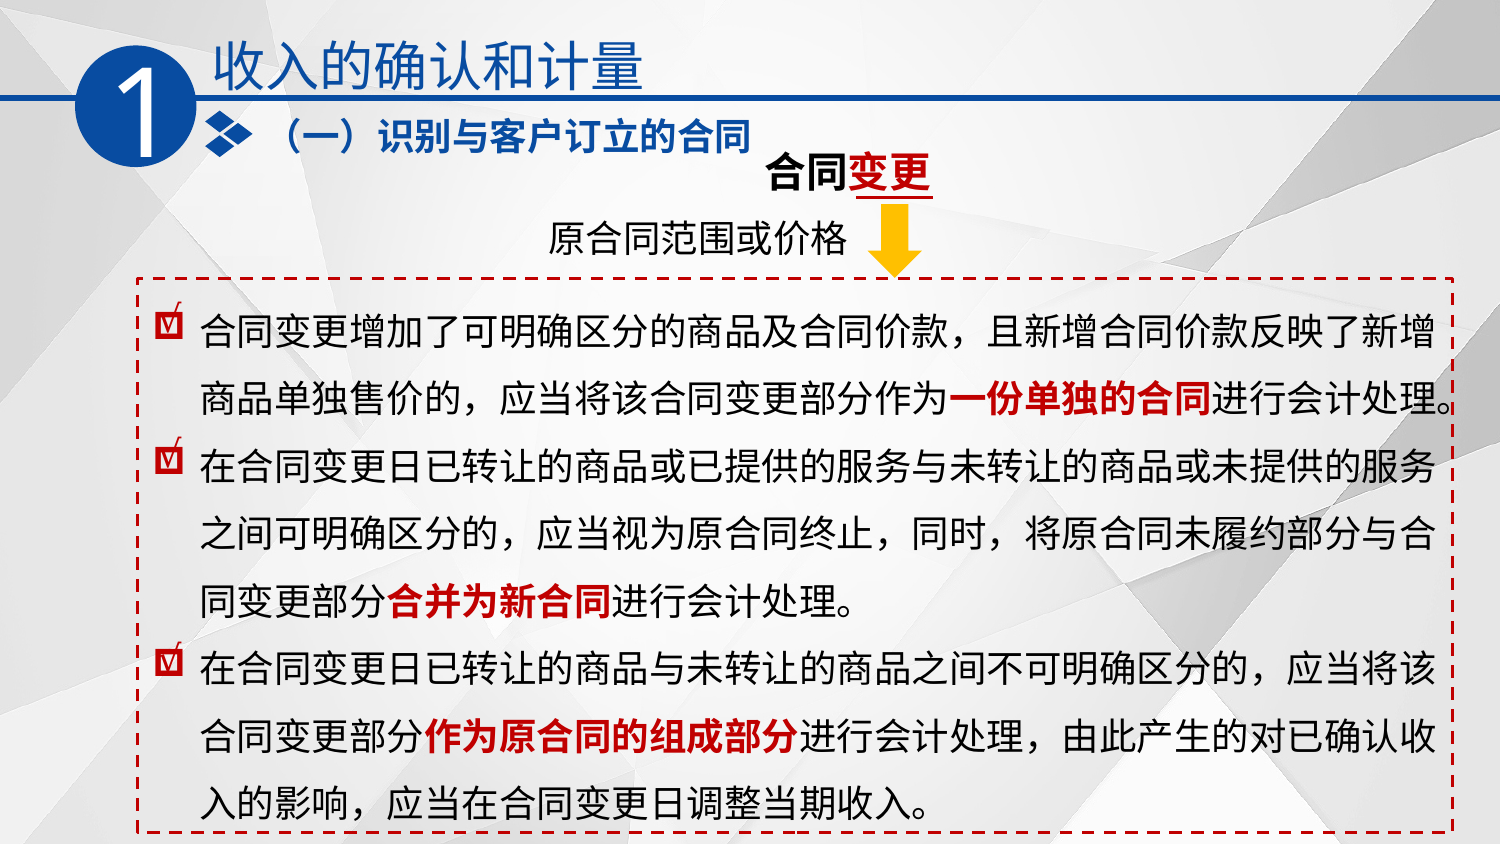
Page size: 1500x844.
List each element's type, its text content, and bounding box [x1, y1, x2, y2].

text_box 合同变更 [749, 138, 947, 204]
text_box √ [142, 287, 197, 348]
text_box √ [142, 422, 197, 483]
text_box [75, 74, 84, 97]
text_box 原合同范围或价格 [533, 208, 863, 268]
text_box √ [142, 627, 197, 688]
text_box [205, 135, 235, 158]
text_box 1 [84, 45, 203, 97]
text_box [205, 110, 235, 133]
picture [0, 101, 1500, 844]
text_box [223, 122, 253, 145]
text_box 收入的确认和计量 [198, 37, 792, 92]
text_box [867, 206, 923, 278]
text_box （一）识别与客户订立的合同 [252, 107, 765, 164]
picture [0, 0, 1500, 95]
text_box [75, 107, 84, 138]
text_box 1 [84, 107, 203, 171]
text_box 合同变更增加了可明确区分的商品及合同价款，且新增合同价款反映了新增商品单独售价的，应当将该合同变更部分作为一份单独的合同进行会计处理。 在合同变更日已转让的商品或已提供的服务与未转让的商品或未提供的服务之间可明确区分的，应当视为原合同终止，同时，将原合同未履约部分与合同变更部分合并为新合同进行会计处理。 在合同变更日已转让的商品与未转让的商品之间不可明确区分的，应当将该合同变更部分作为原合同的组成部分进行会计处理，由此产生的对已确认收入的影响，应当在合同变更日调整当期收入。 [137, 278, 1453, 833]
